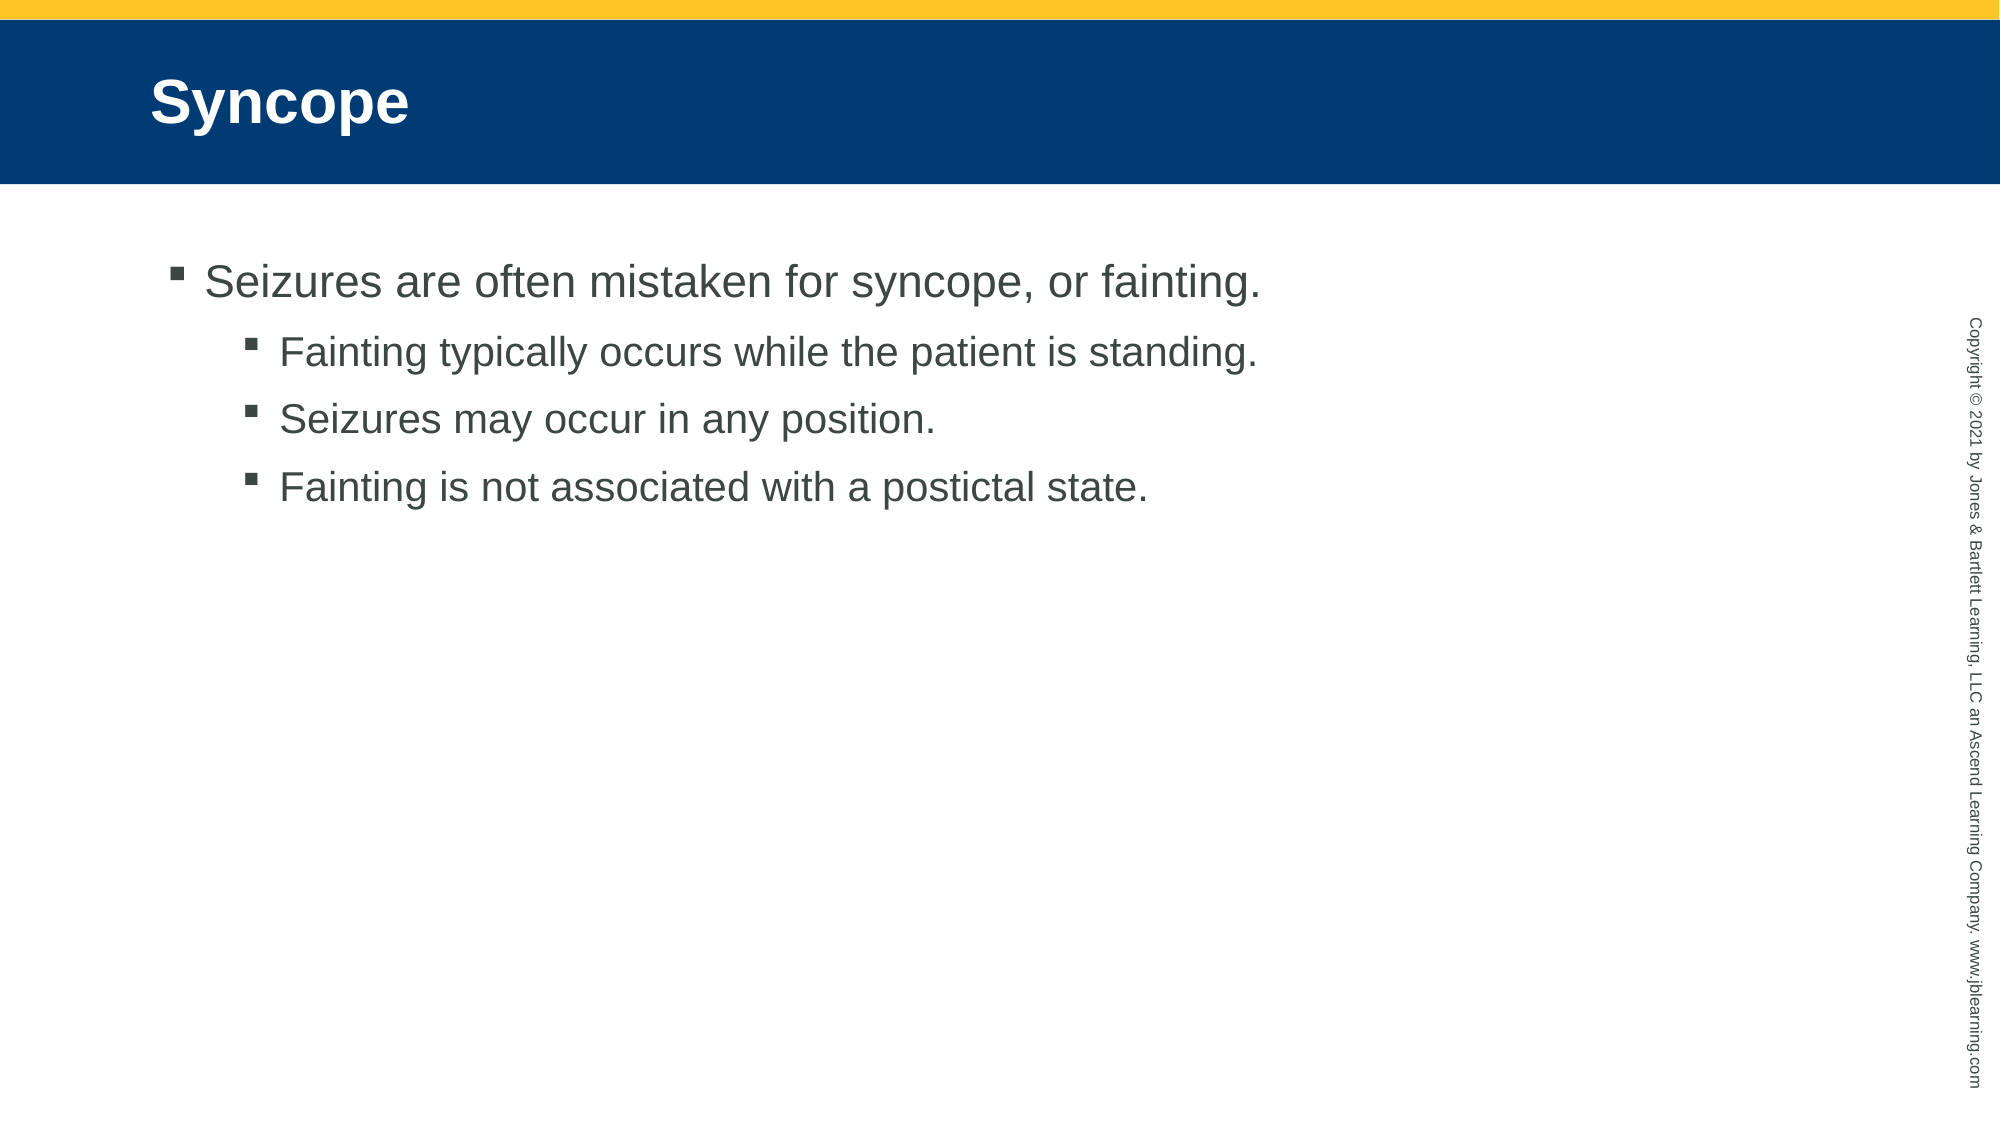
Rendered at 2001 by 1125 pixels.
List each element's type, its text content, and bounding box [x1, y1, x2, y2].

title Syncope [0, 19, 2000, 185]
list Seizures are often mistaken for syncope, or fainting. Fainting typically occurs while the patient is standing. Seizures may occur in any position. Fainting is not associated with a postictal state. [151, 244, 1840, 1016]
